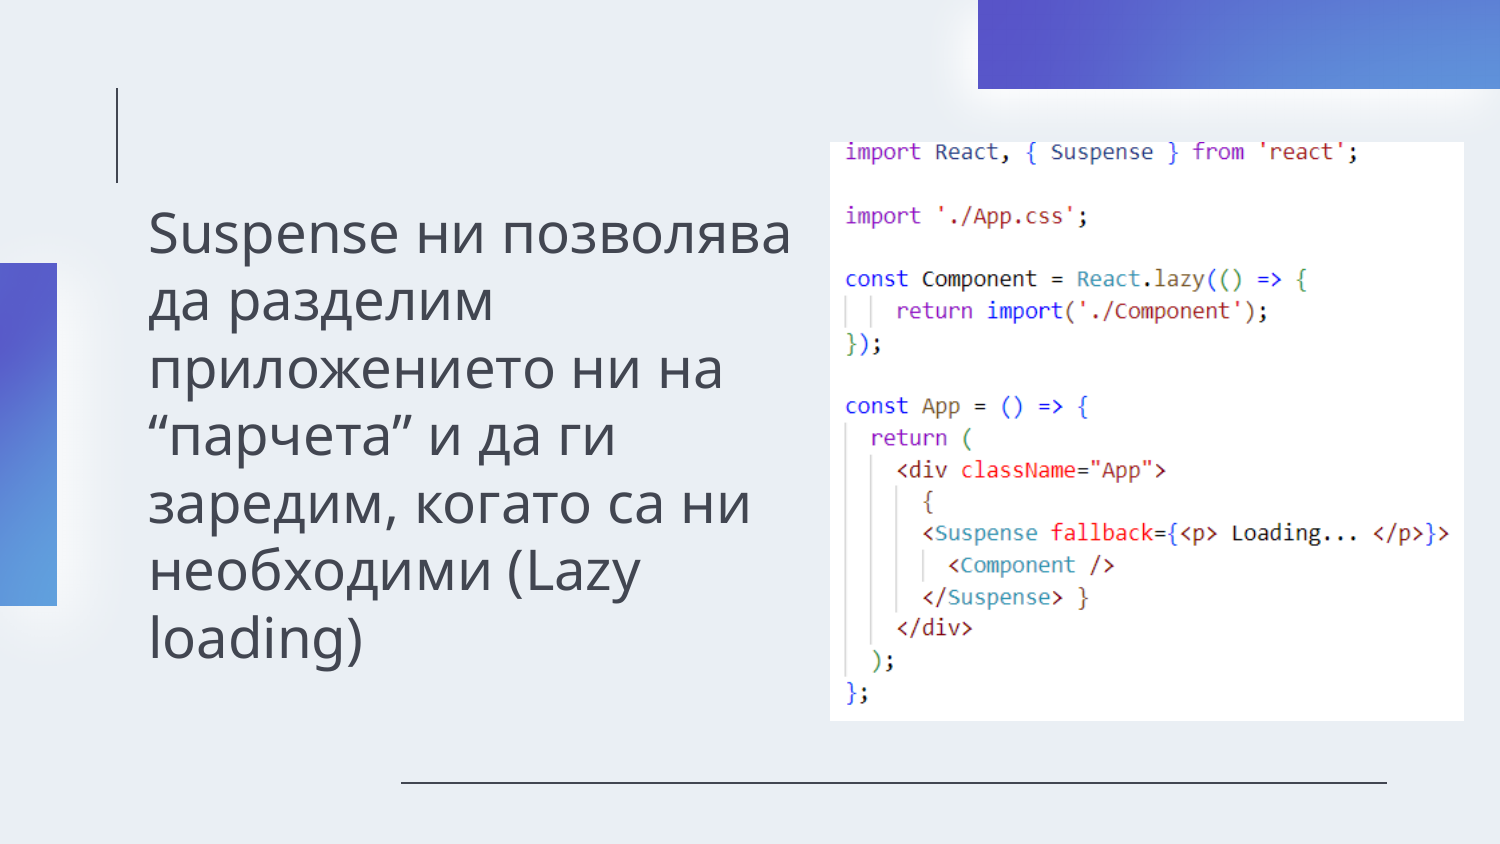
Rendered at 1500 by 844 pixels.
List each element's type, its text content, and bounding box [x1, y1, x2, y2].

text_box Suspense ни позволява да разделим приложението ни на “парчета” и да ги заредим, когато са ни необходими (Lazy loading) [133, 182, 825, 703]
picture [830, 142, 1464, 722]
picture [978, 0, 1500, 89]
picture [0, 263, 57, 606]
